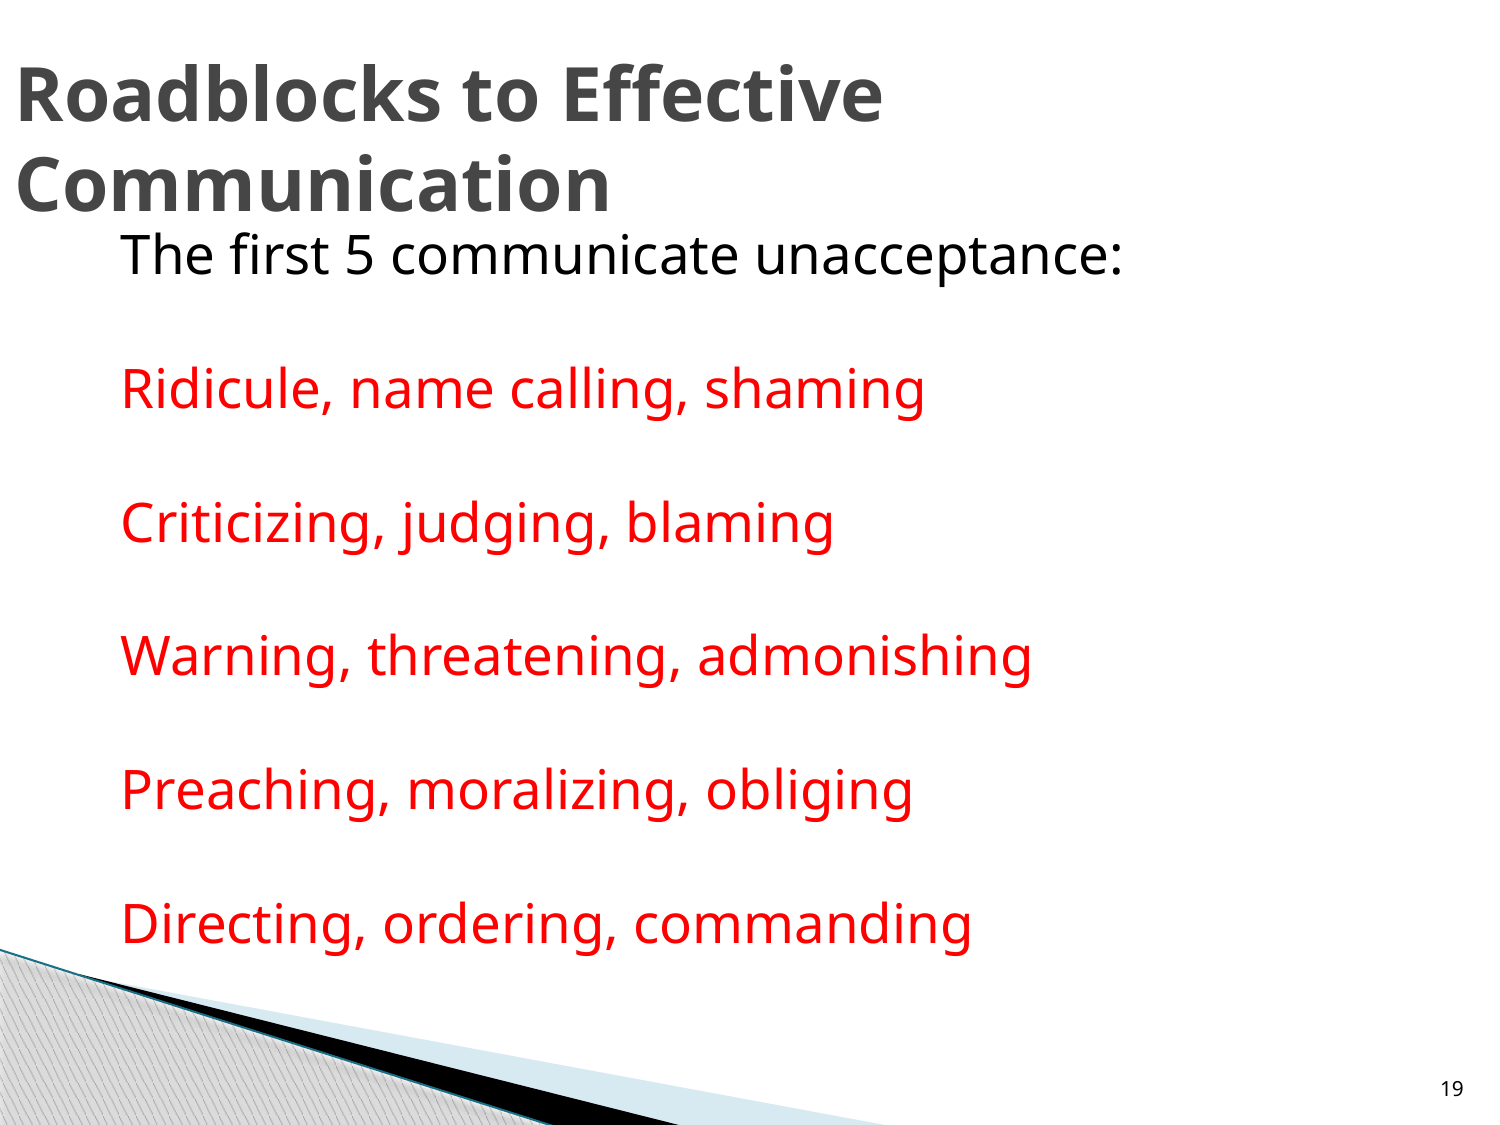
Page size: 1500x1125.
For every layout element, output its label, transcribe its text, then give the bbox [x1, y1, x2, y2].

list The first 5 communicate unacceptance: Ridicule, name calling, shaming Criticizing, judging, blaming Warning, threatening, admonishing Preaching, moralizing, obliging Directing, ordering, commanding [88, 231, 1439, 964]
slide_number 19 [1418, 1051, 1479, 1112]
title Roadblocks to Effective Communication [0, 42, 1500, 231]
